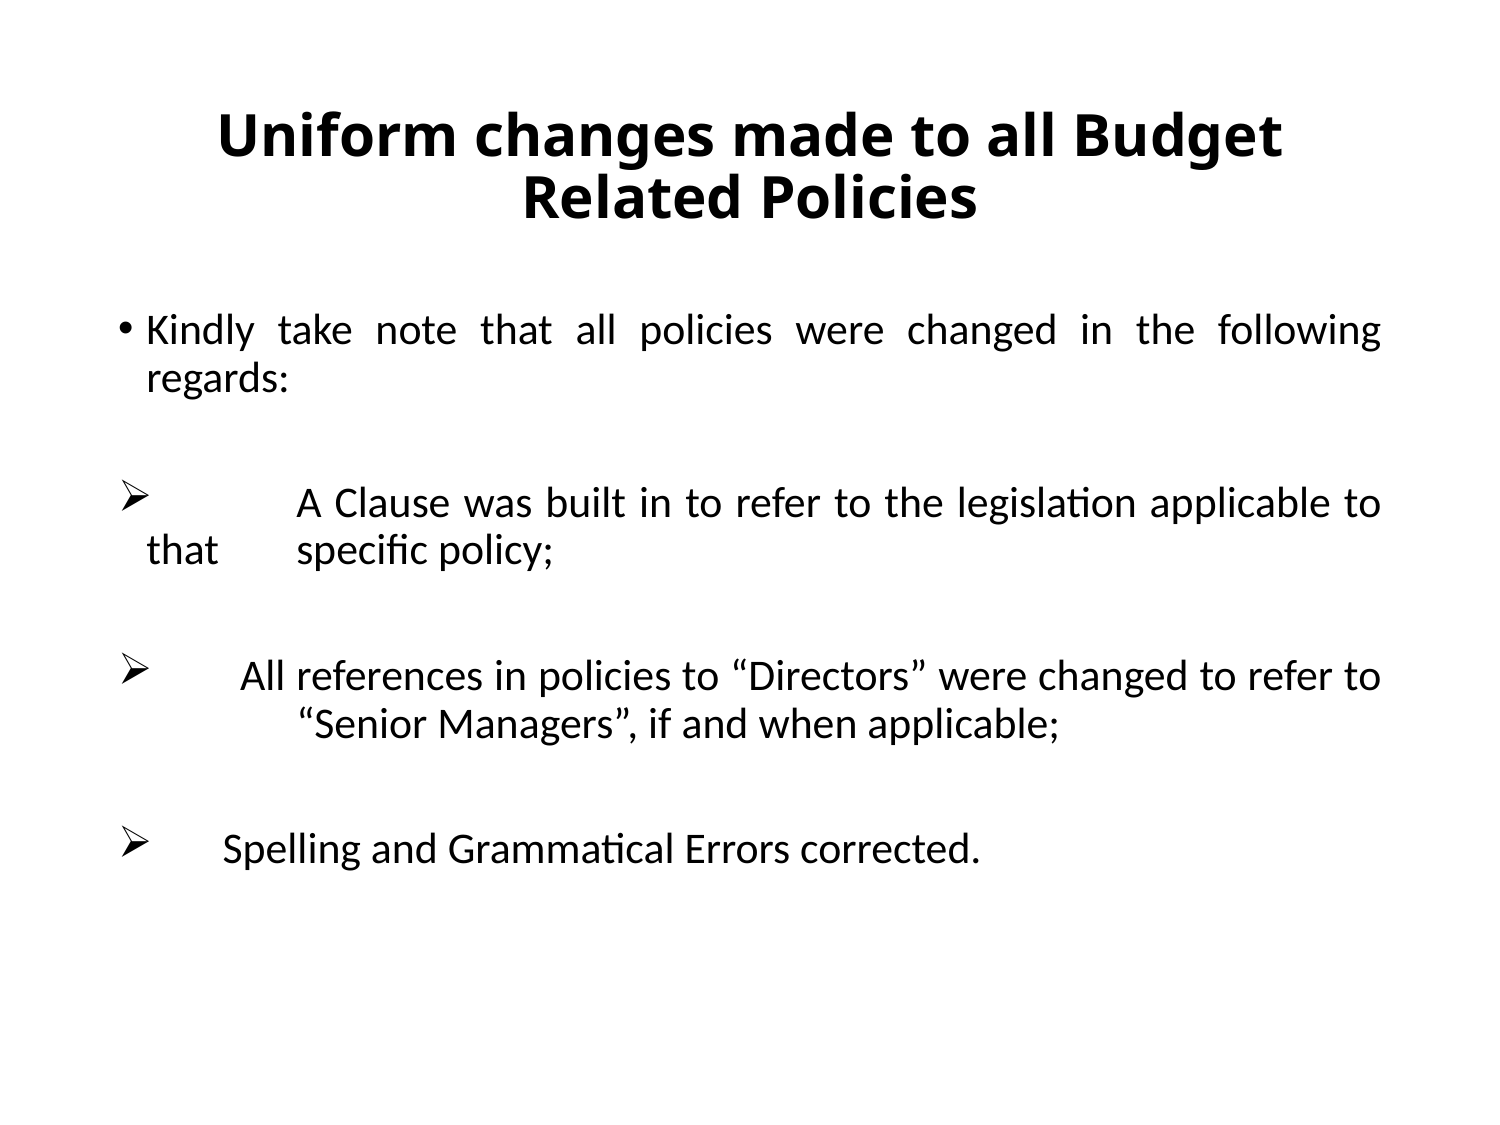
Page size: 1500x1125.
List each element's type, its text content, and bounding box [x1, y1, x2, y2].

list Kindly take note that all policies were changed in the following regards: A Clause was built in to refer to the legislation applicable to that specific policy; All references in policies to “Directors” were changed to refer to “Senior Managers”, if and when applicable; Spelling and Grammatical Errors corrected. [103, 299, 1397, 1014]
title Uniform changes made to all Budget Related Policies [103, 59, 1397, 278]
